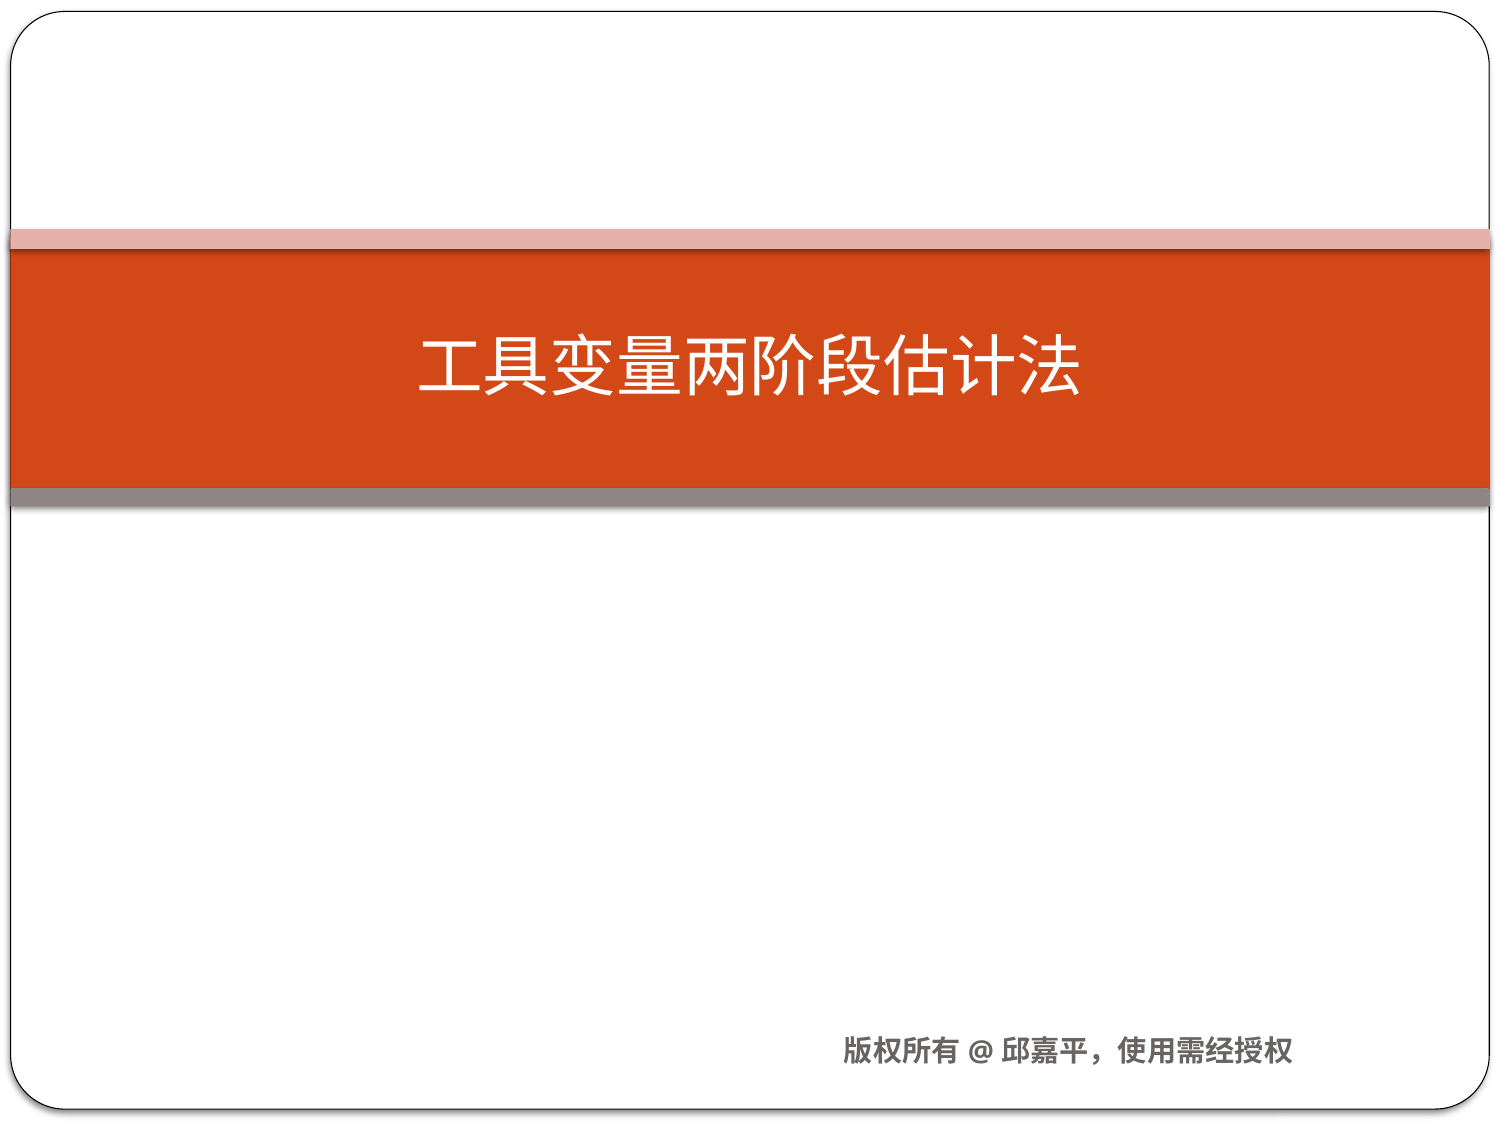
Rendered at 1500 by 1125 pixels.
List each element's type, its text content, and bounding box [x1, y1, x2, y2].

title 工具变量两阶段估计法 [75, 247, 1425, 489]
footer 版权所有@邱嘉平，使用需经授权 [675, 1012, 1463, 1088]
